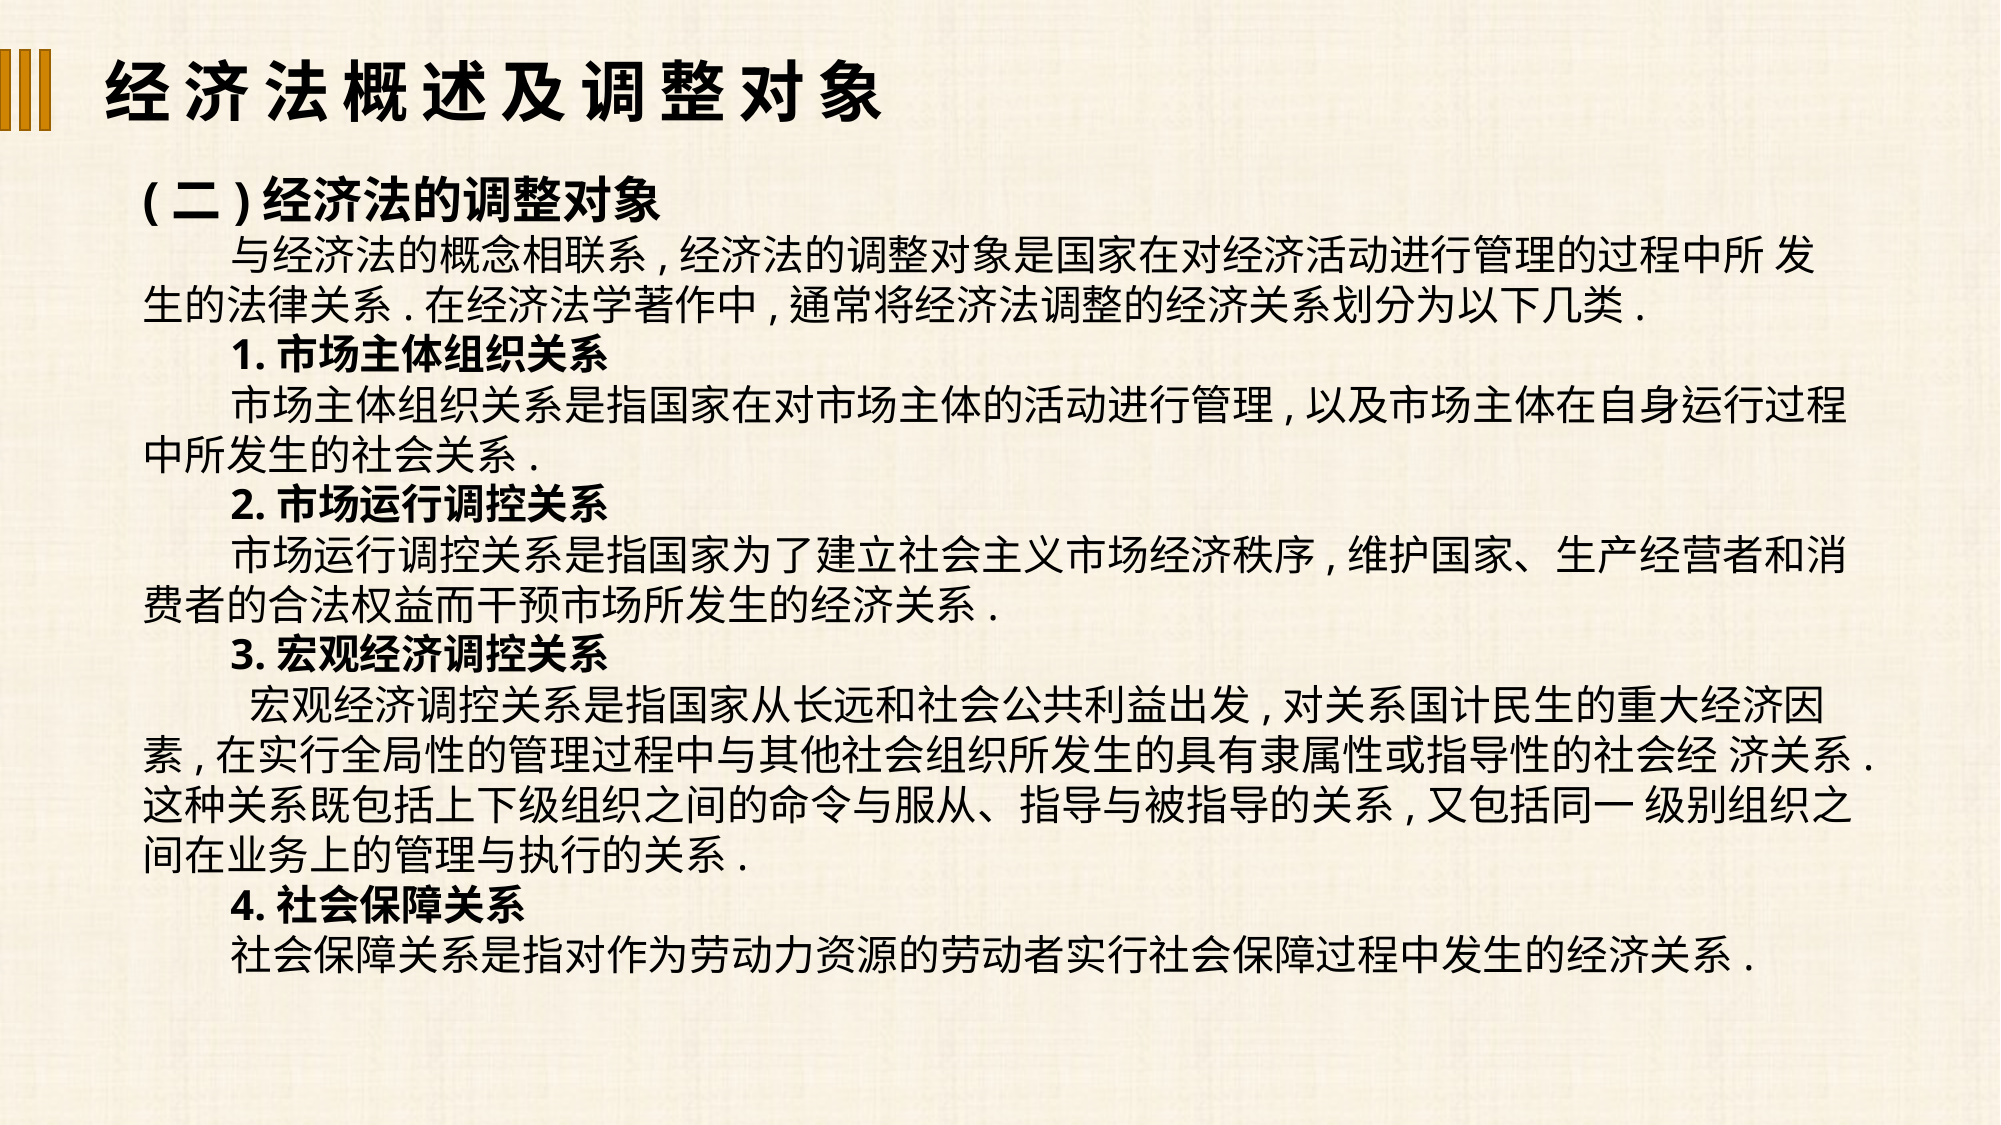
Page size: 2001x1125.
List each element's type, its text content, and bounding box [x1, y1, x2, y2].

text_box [0, 49, 50, 131]
text_box 经济法概述及调整对象 [90, 41, 1113, 137]
text_box (二)经济法的调整对象 与经济法的概念相联系,经济法的调整对象是国家在对经济活动进行管理的过程中所 发生的法律关系.在经济法学著作中,通常将经济法调整的经济关系划分为以下几类. 1.市场主体组织关系 市场主体组织关系是指国家在对市场主体的活动进行管理,以及市场主体在自身运行过程中所发生的社会关系. 2.市场运行调控关系 市场运行调控关系是指国家为了建立社会主义市场经济秩序,维护国家、生产经营者和消费者的合法权益而干预市场所发生的经济关系. 3.宏观经济调控关系 宏观经济调控关系是指国家从长远和社会公共利益出发,对关系国计民生的重大经济因素,在实行全局性的管理过程中与其他社会组织所发生的具有隶属性或指导性的社会经 济关系.这种关系既包括上下级组织之间的命令与服从、指导与被指导的关系,又包括同一 级别组织之间在业务上的管理与执行的关系. 4.社会保障关系 社会保障关系是指对作为劳动力资源的劳动者实行社会保障过程中发生的经济关系. [127, 160, 1872, 986]
